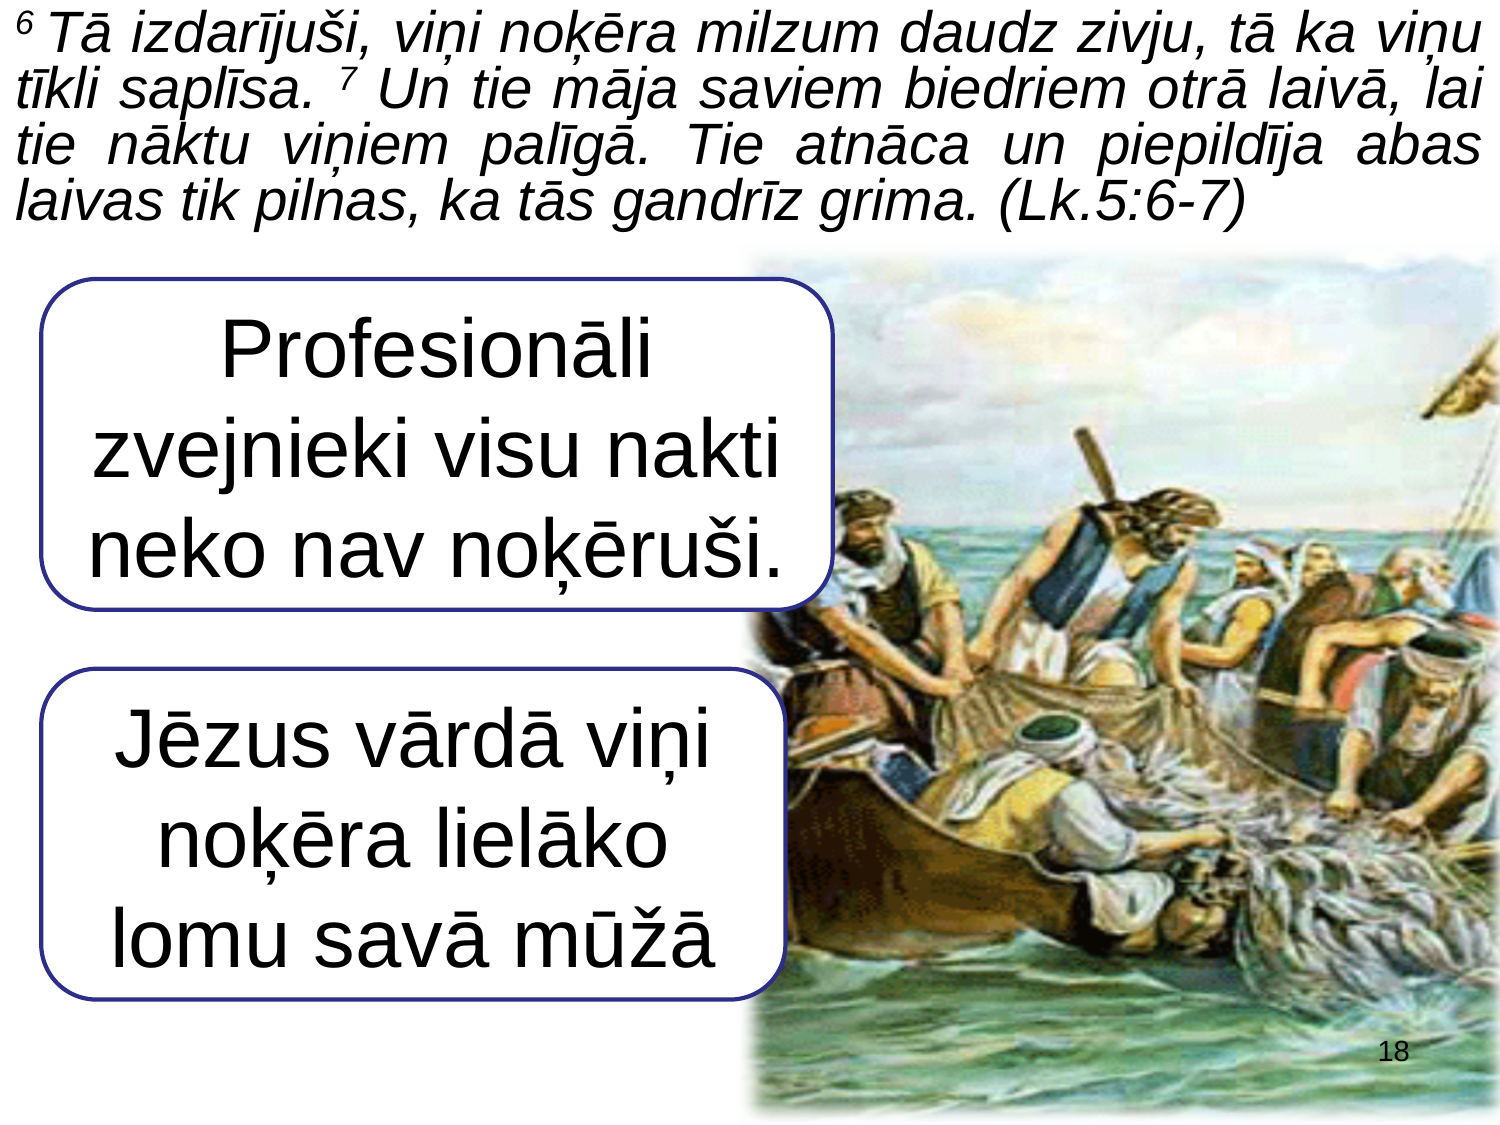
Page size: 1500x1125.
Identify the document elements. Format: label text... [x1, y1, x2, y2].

picture [737, 243, 1500, 1125]
text_box Profesionāli zvejnieki visu nakti neko nav noķēruši. [39, 276, 732, 612]
text_box Jēzus vārdā viņi noķēra lielāko lomu savā mūžā [39, 666, 732, 1002]
list 6 Tā izdarījuši, viņi noķēra milzum daudz zivju, tā ka viņu tīkli saplīsa. 7 Un tie māja saviem biedriem otrā laivā, lai tie nāktu viņiem palīgā. Tie atnāca un piepildīja abas laivas tik pilnas, ka tās gandrīz grima. (Lk.5:6-7) [0, 0, 1500, 178]
